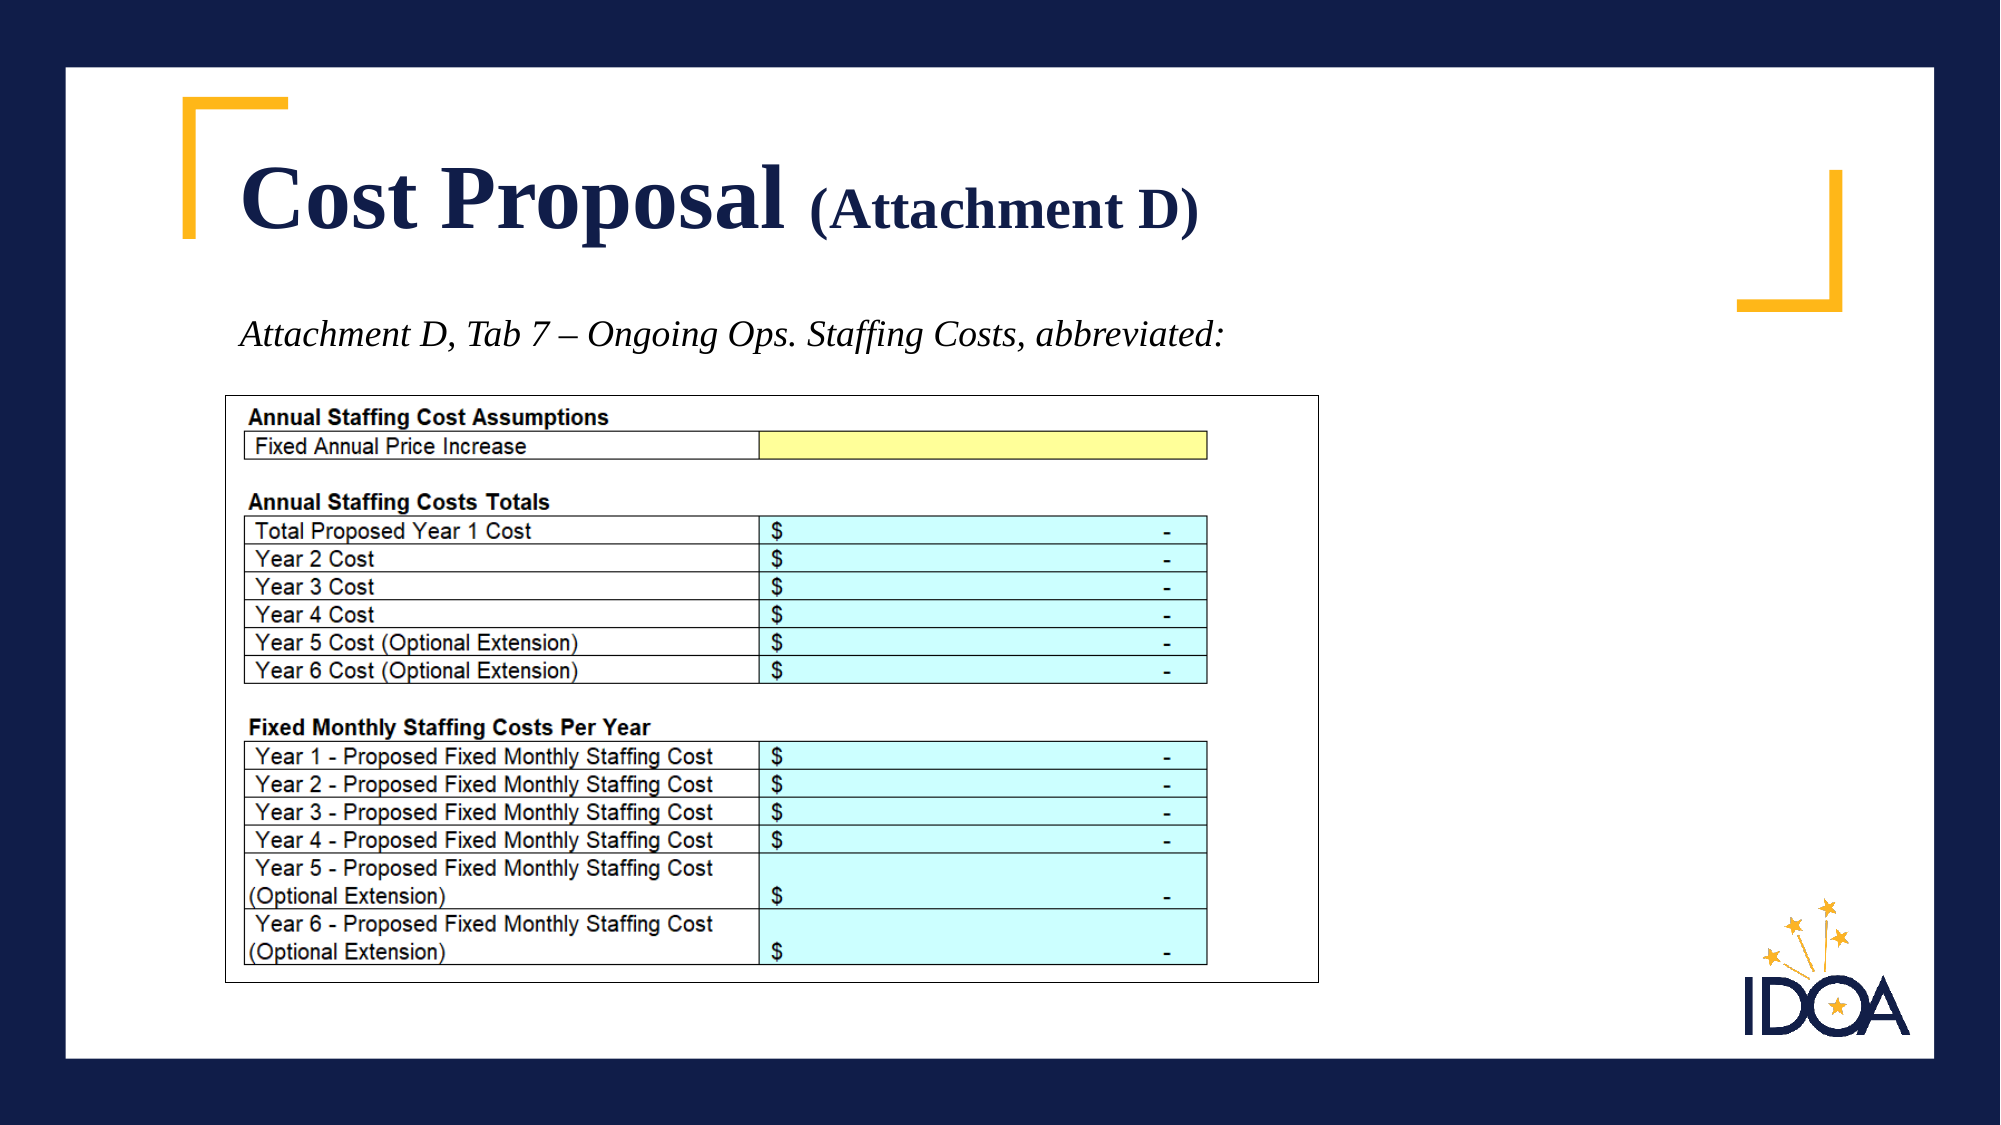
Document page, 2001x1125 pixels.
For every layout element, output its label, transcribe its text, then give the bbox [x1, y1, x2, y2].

text_box Attachment D, Tab 7 – Ongoing Ops. Staffing Costs, abbreviated: [225, 299, 1319, 362]
picture [1702, 857, 1959, 1114]
picture [224, 395, 1319, 983]
title Cost Proposal (Attachment D) [225, 142, 1800, 279]
